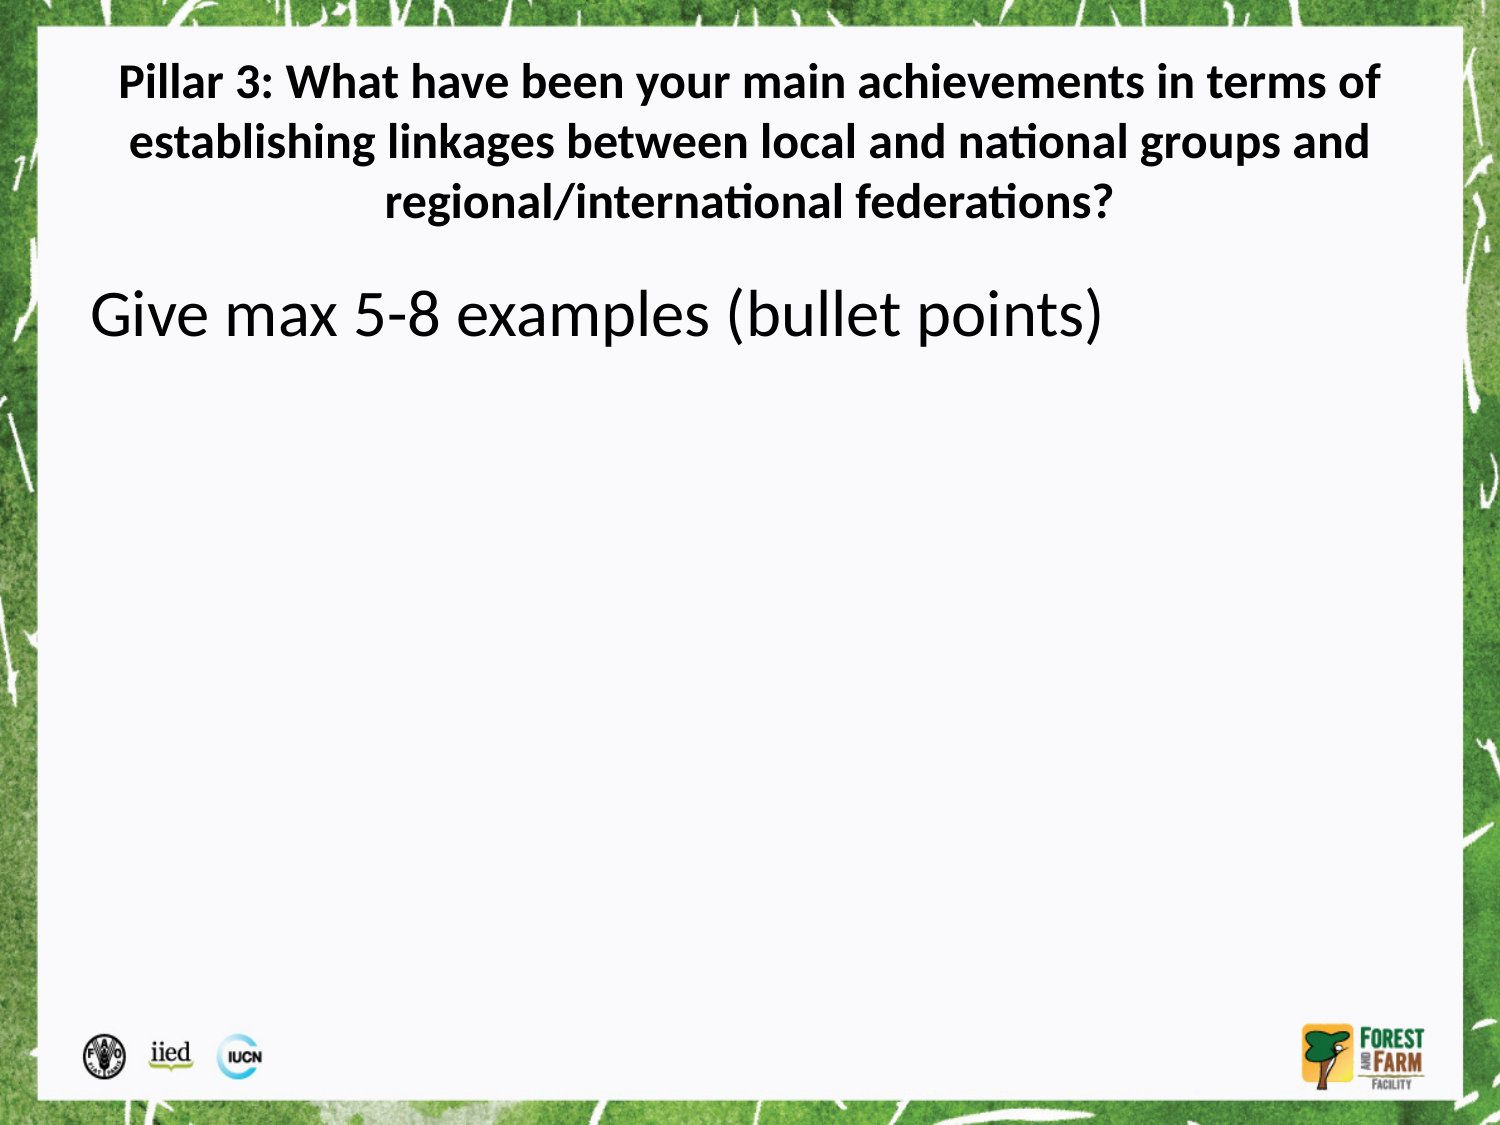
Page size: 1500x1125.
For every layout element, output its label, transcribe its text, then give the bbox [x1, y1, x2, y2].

picture [0, 0, 1500, 1125]
list Give max 5-8 examples (bullet points) [75, 262, 1425, 1005]
title Pillar 3: What have been your main achievements in terms of establishing linkages between local and national groups and regional/international federations? [75, 45, 1425, 233]
